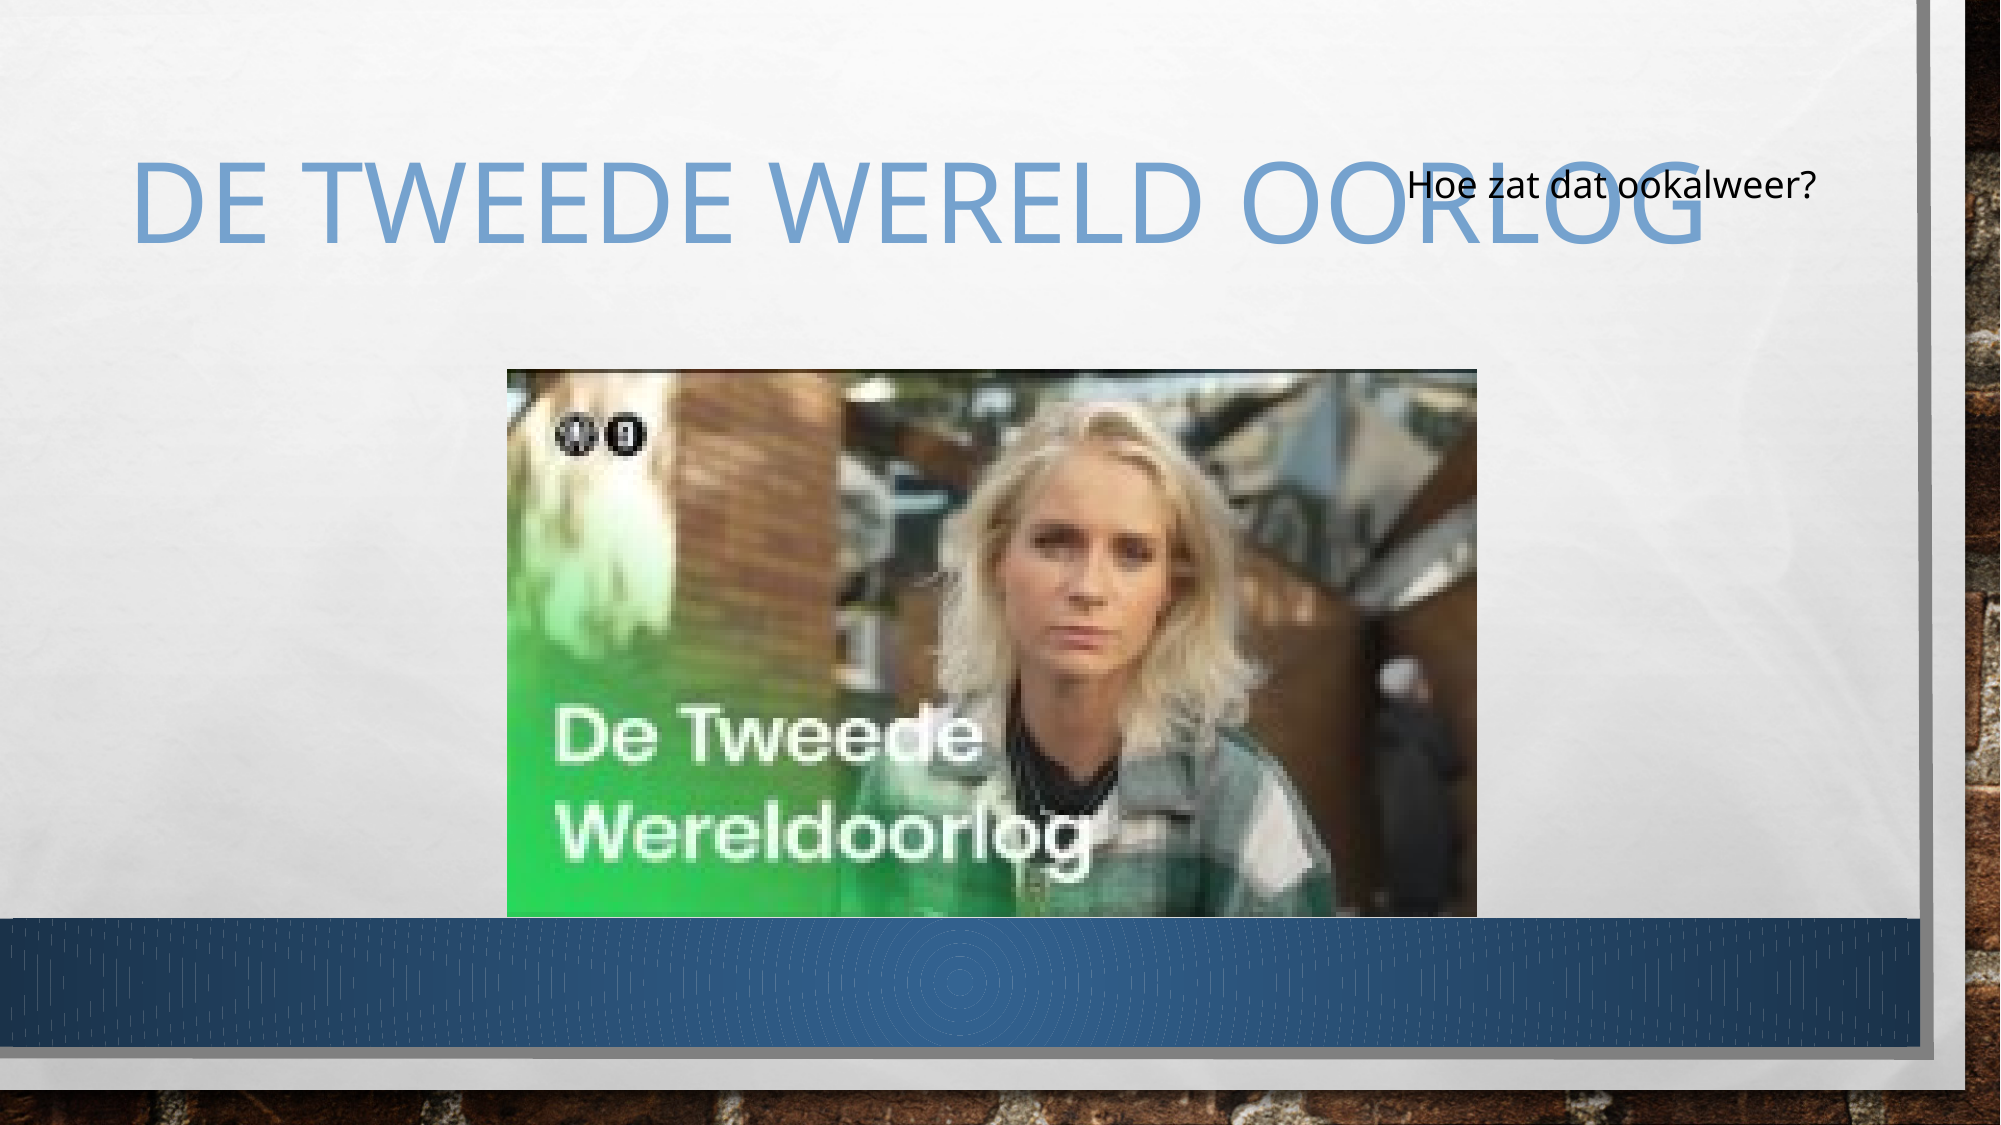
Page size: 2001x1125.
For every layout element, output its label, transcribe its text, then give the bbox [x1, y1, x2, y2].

text_box Hoe zat dat ookalweer? [1391, 153, 1888, 259]
picture [0, 0, 2000, 1125]
title De tweede wereld oorlog [112, 112, 1818, 302]
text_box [506, 368, 1478, 918]
